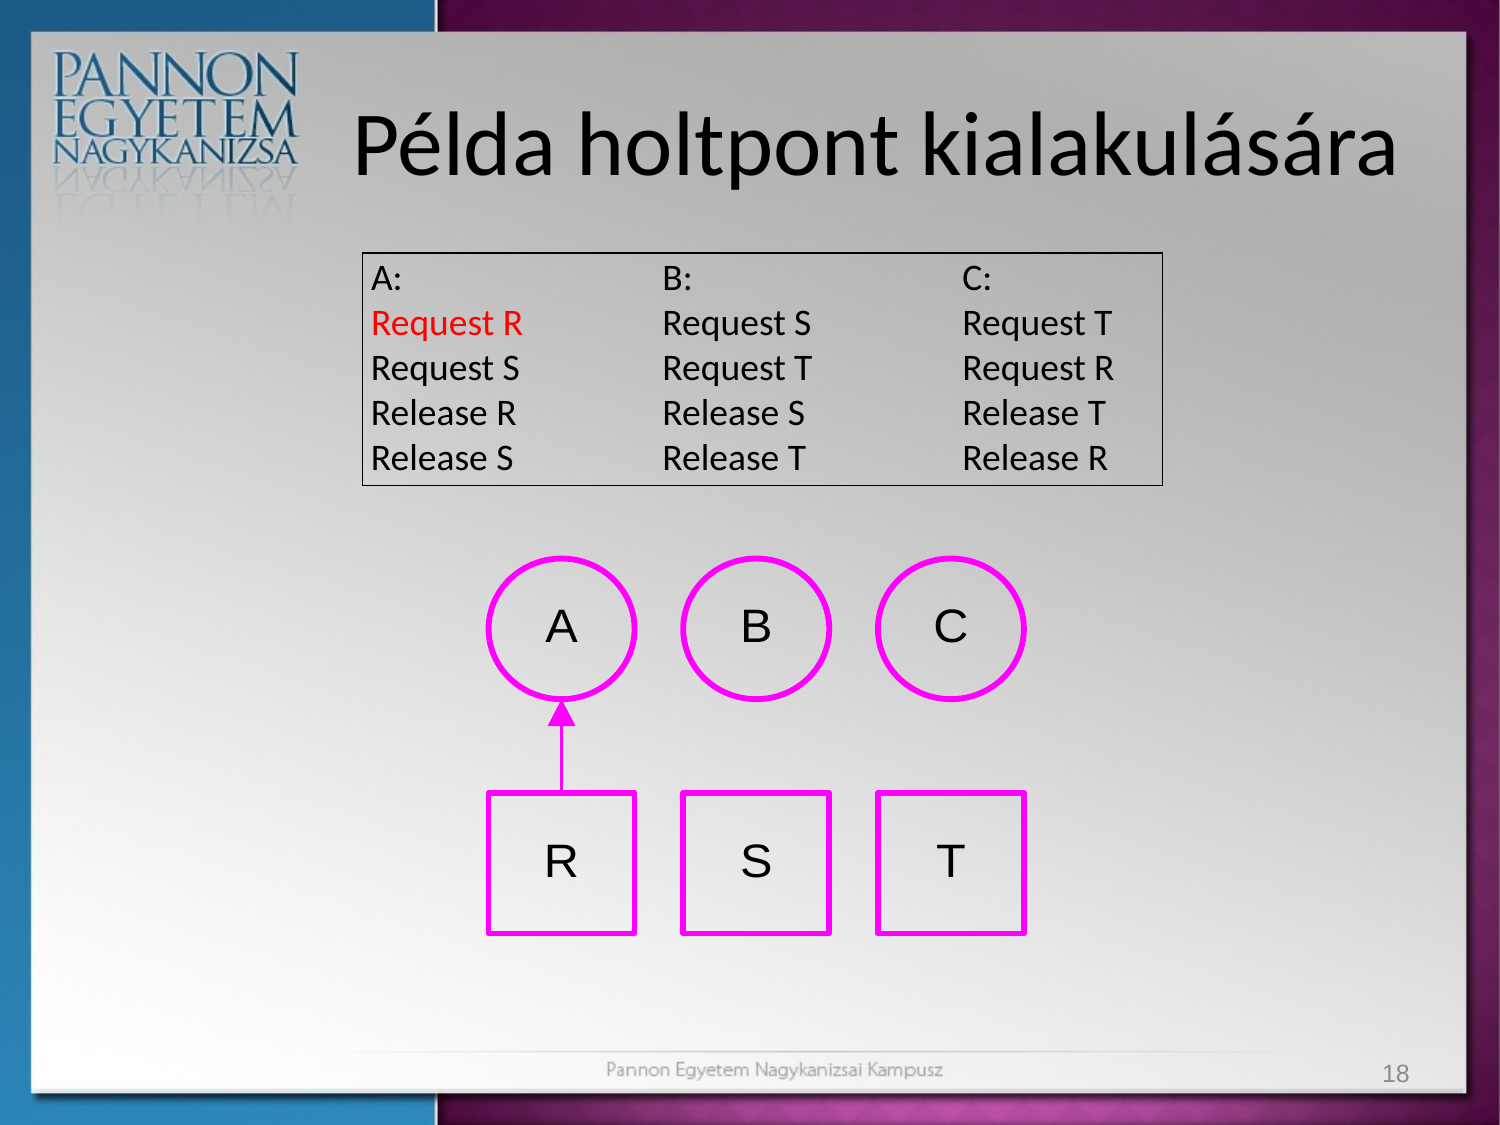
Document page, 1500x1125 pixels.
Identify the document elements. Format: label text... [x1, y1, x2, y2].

picture [0, 0, 1500, 1125]
title Példa holtpont kialakulására [328, 45, 1425, 233]
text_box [412, 549, 1101, 1006]
slide_number 18 [1074, 1042, 1425, 1103]
text_box A: B: C: Request R Request S Request T Request S Request T Request R Release R Release S Release T Release S Release T Release R [362, 253, 1163, 486]
